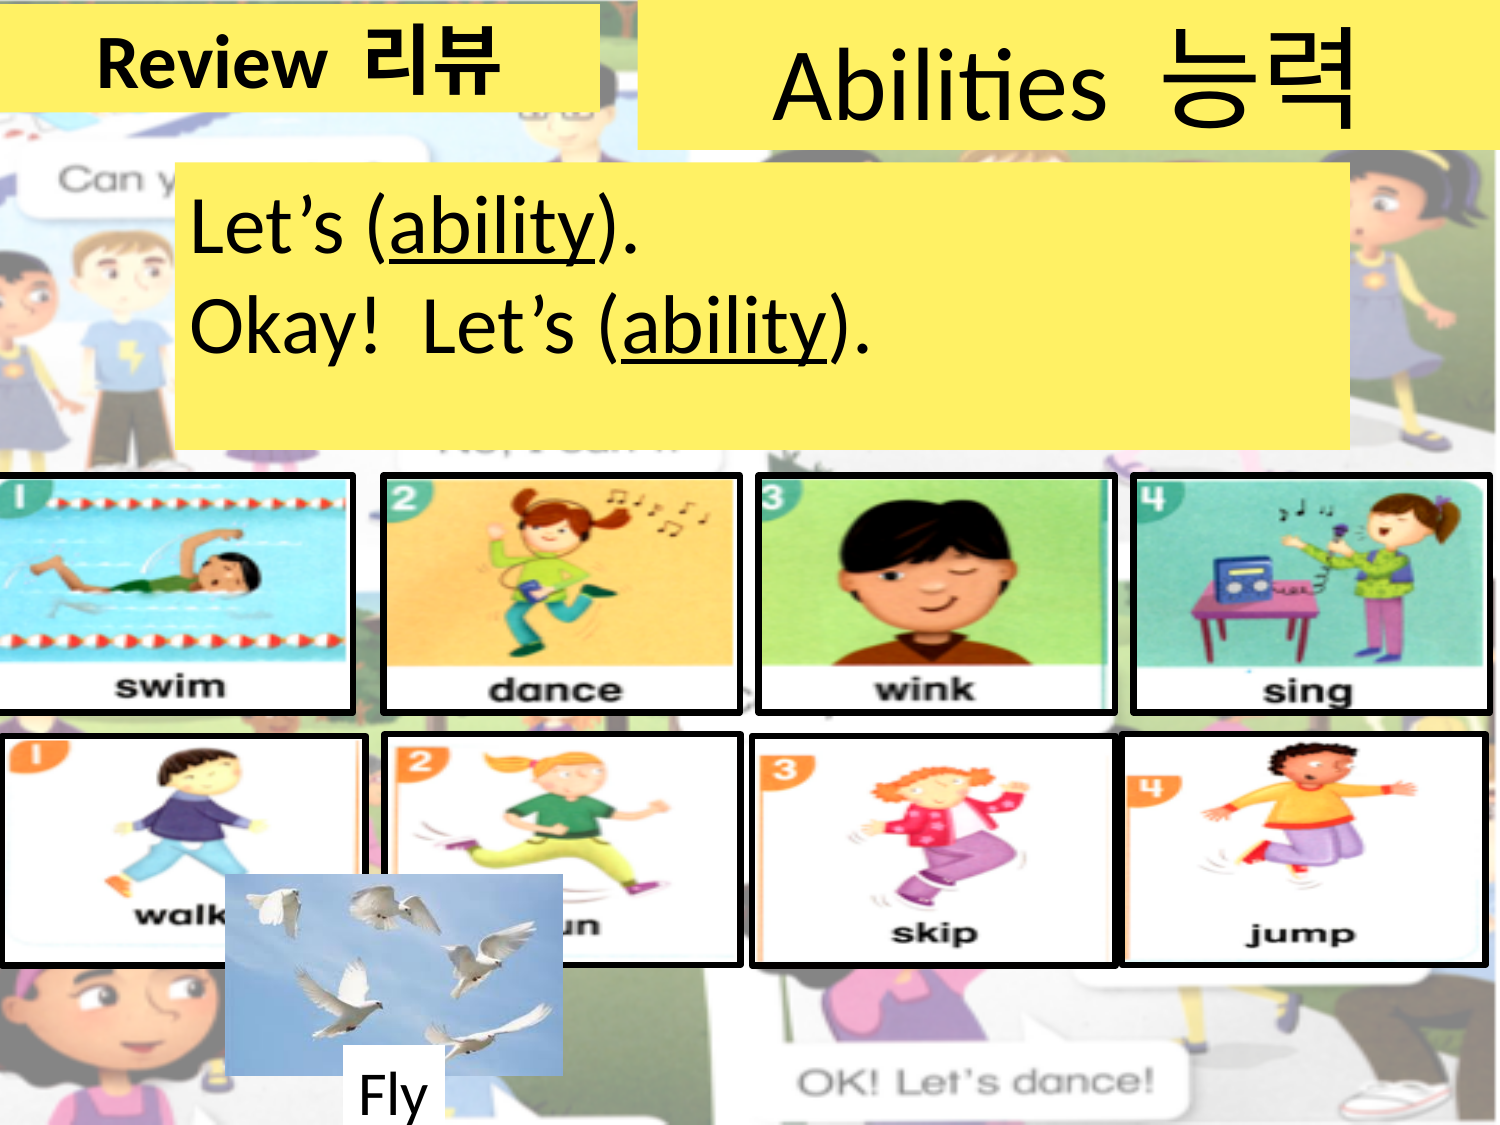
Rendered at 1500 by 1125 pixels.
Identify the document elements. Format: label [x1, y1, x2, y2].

picture [0, 0, 1500, 1125]
text_box [224, 874, 563, 1107]
